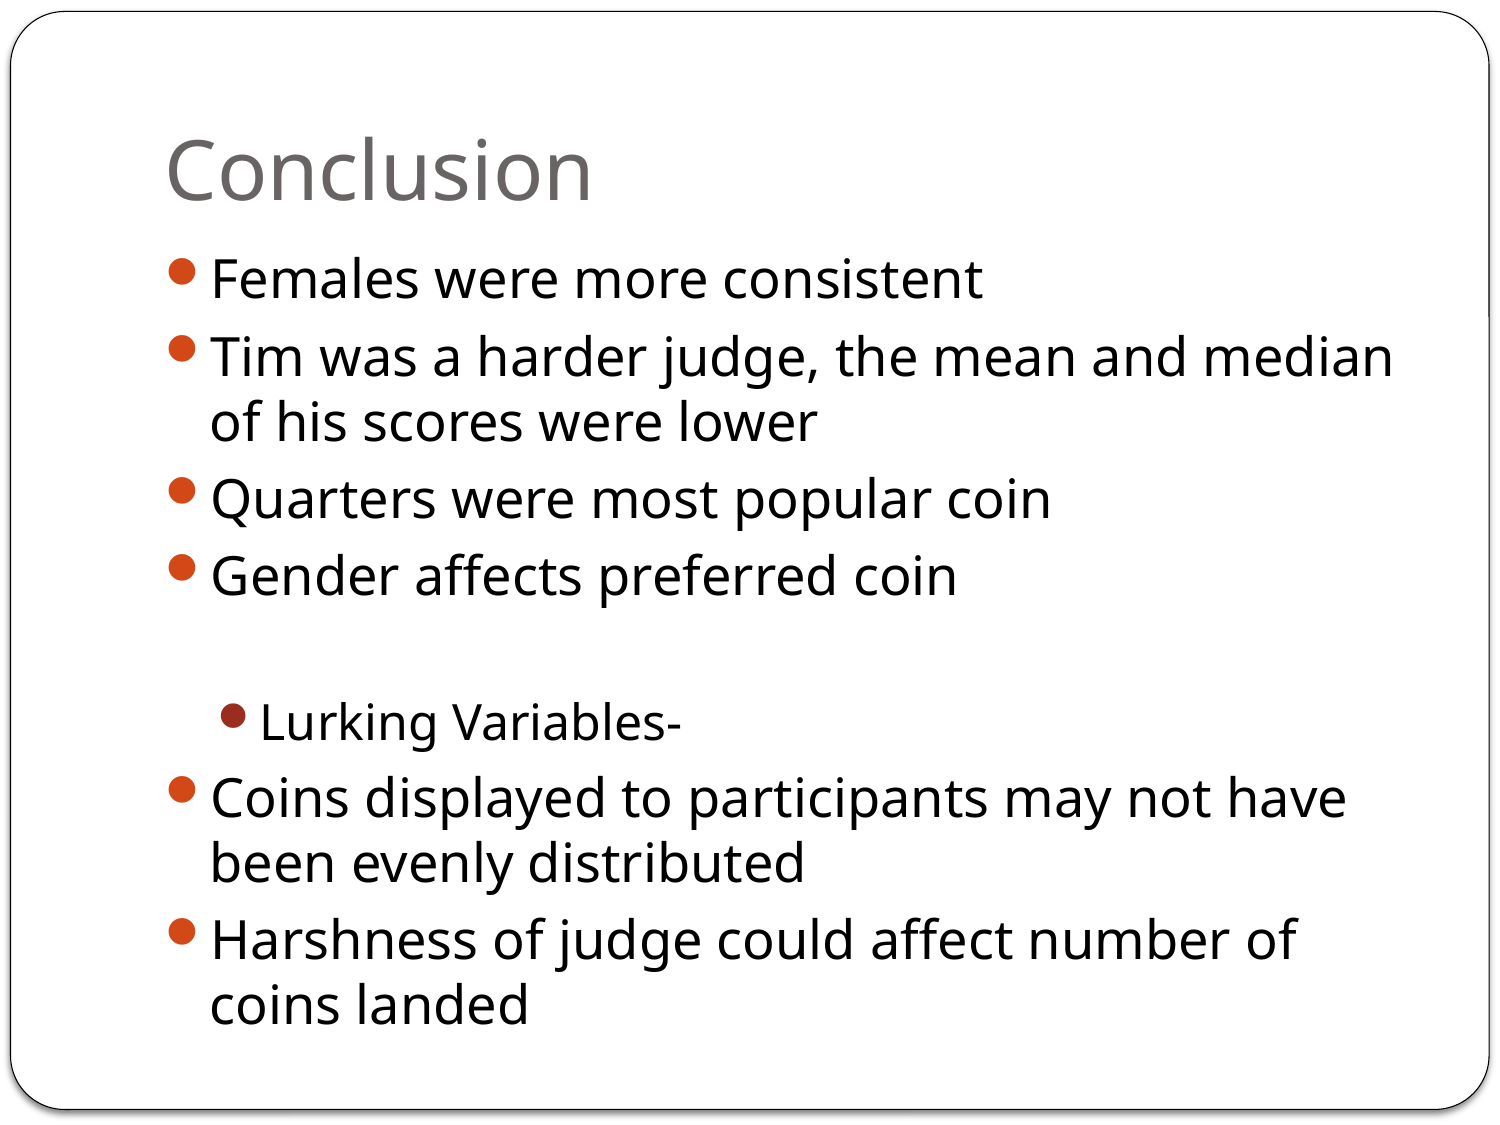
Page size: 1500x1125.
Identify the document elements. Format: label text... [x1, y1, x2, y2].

list Females were more consistent Tim was a harder judge, the mean and median of his scores were lower Quarters were most popular coin Gender affects preferred coin Lurking Variables- Coins displayed to participants may not have been evenly distributed Harshness of judge could affect number of coins landed [150, 237, 1425, 988]
title Conclusion [150, 45, 1425, 233]
